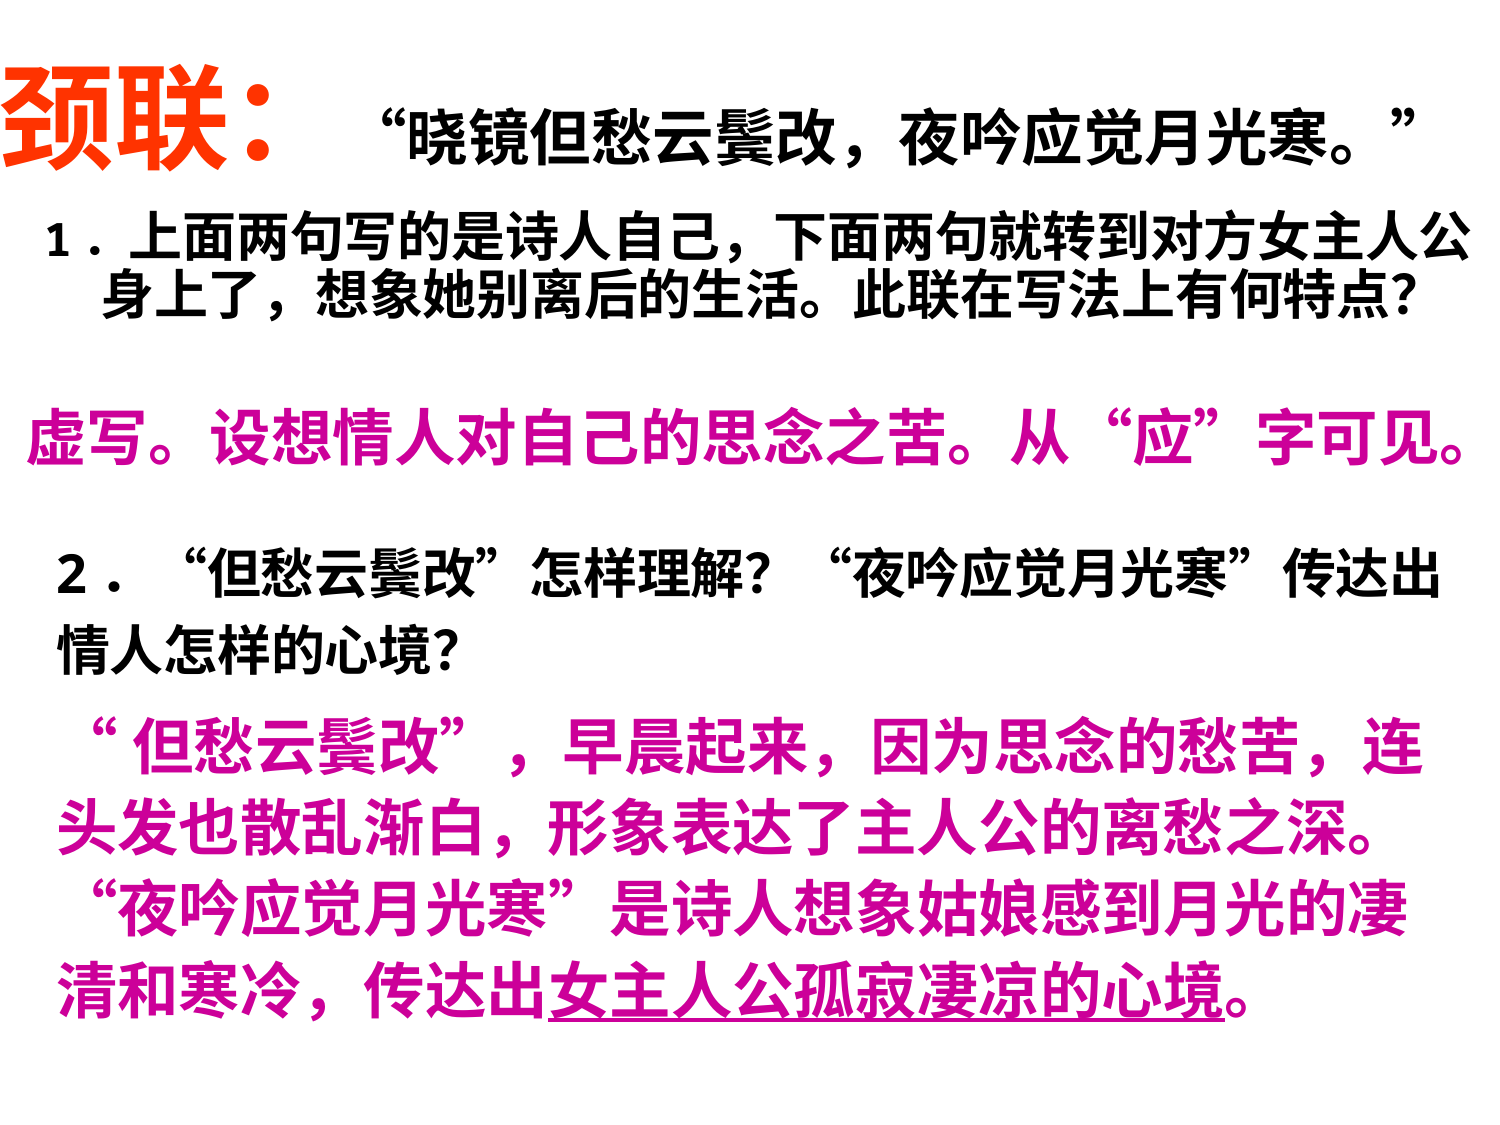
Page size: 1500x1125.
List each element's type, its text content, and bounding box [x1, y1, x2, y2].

list 1．上面两句写的是诗人自己，下面两句就转到对方女主人公身上了，想象她别离后的生活。此联在写法上有何特点？ [29, 202, 1500, 377]
text_box 2．“但愁云鬓改”怎样理解？“夜吟应觉月光寒”传达出情人怎样的心境？ [41, 518, 1500, 689]
text_box 虚写。设想情人对自己的思念之苦。从“应”字可见。 [10, 377, 1500, 481]
text_box “但愁云鬓改”，早晨起来，因为思念的愁苦，连头发也散乱渐白，形象表达了主人公的离愁之深。“夜吟应觉月光寒”是诗人想象姑娘感到月光的凄清和寒冷，传达出女主人公孤寂凄凉的心境。 [41, 693, 1470, 1116]
title 颈联：“晓镜但愁云鬓改，夜吟应觉月光寒。” [0, 27, 1500, 202]
